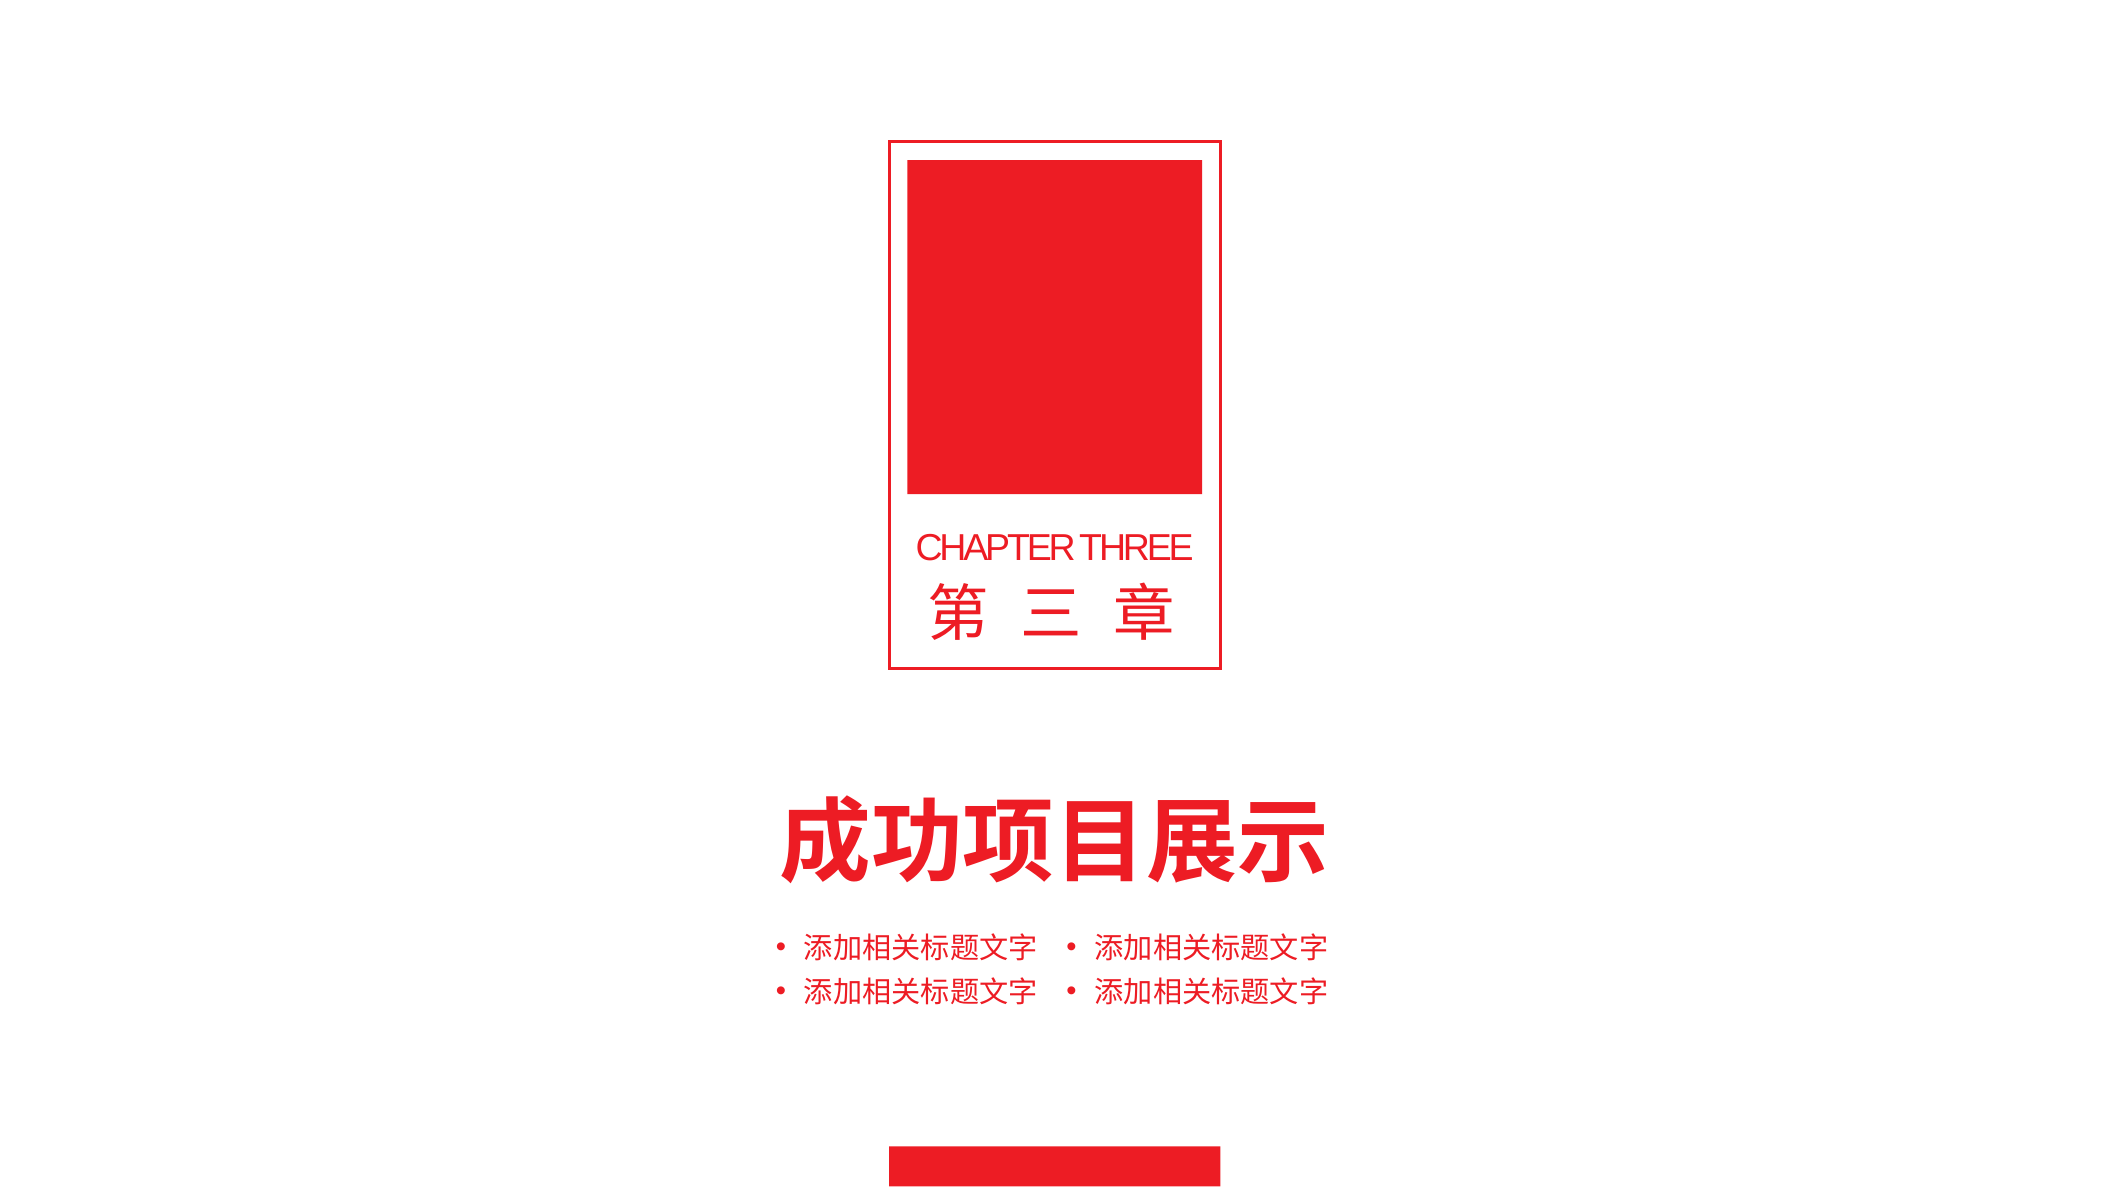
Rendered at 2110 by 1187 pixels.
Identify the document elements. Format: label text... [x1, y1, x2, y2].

text_box 添加相关标题文字 [1066, 973, 1329, 1009]
text_box 添加相关标题文字 [1066, 928, 1329, 965]
text_box 成功项目展示 [729, 782, 1380, 893]
text_box CHAPTER THREE [899, 509, 1210, 569]
text_box [889, 1146, 1221, 1187]
text_box 添加相关标题文字 [775, 928, 1039, 965]
text_box 添加相关标题文字 [775, 973, 1039, 1009]
text_box [889, 141, 1221, 669]
text_box [907, 160, 1203, 495]
text_box 第 三 章 [927, 573, 1176, 648]
